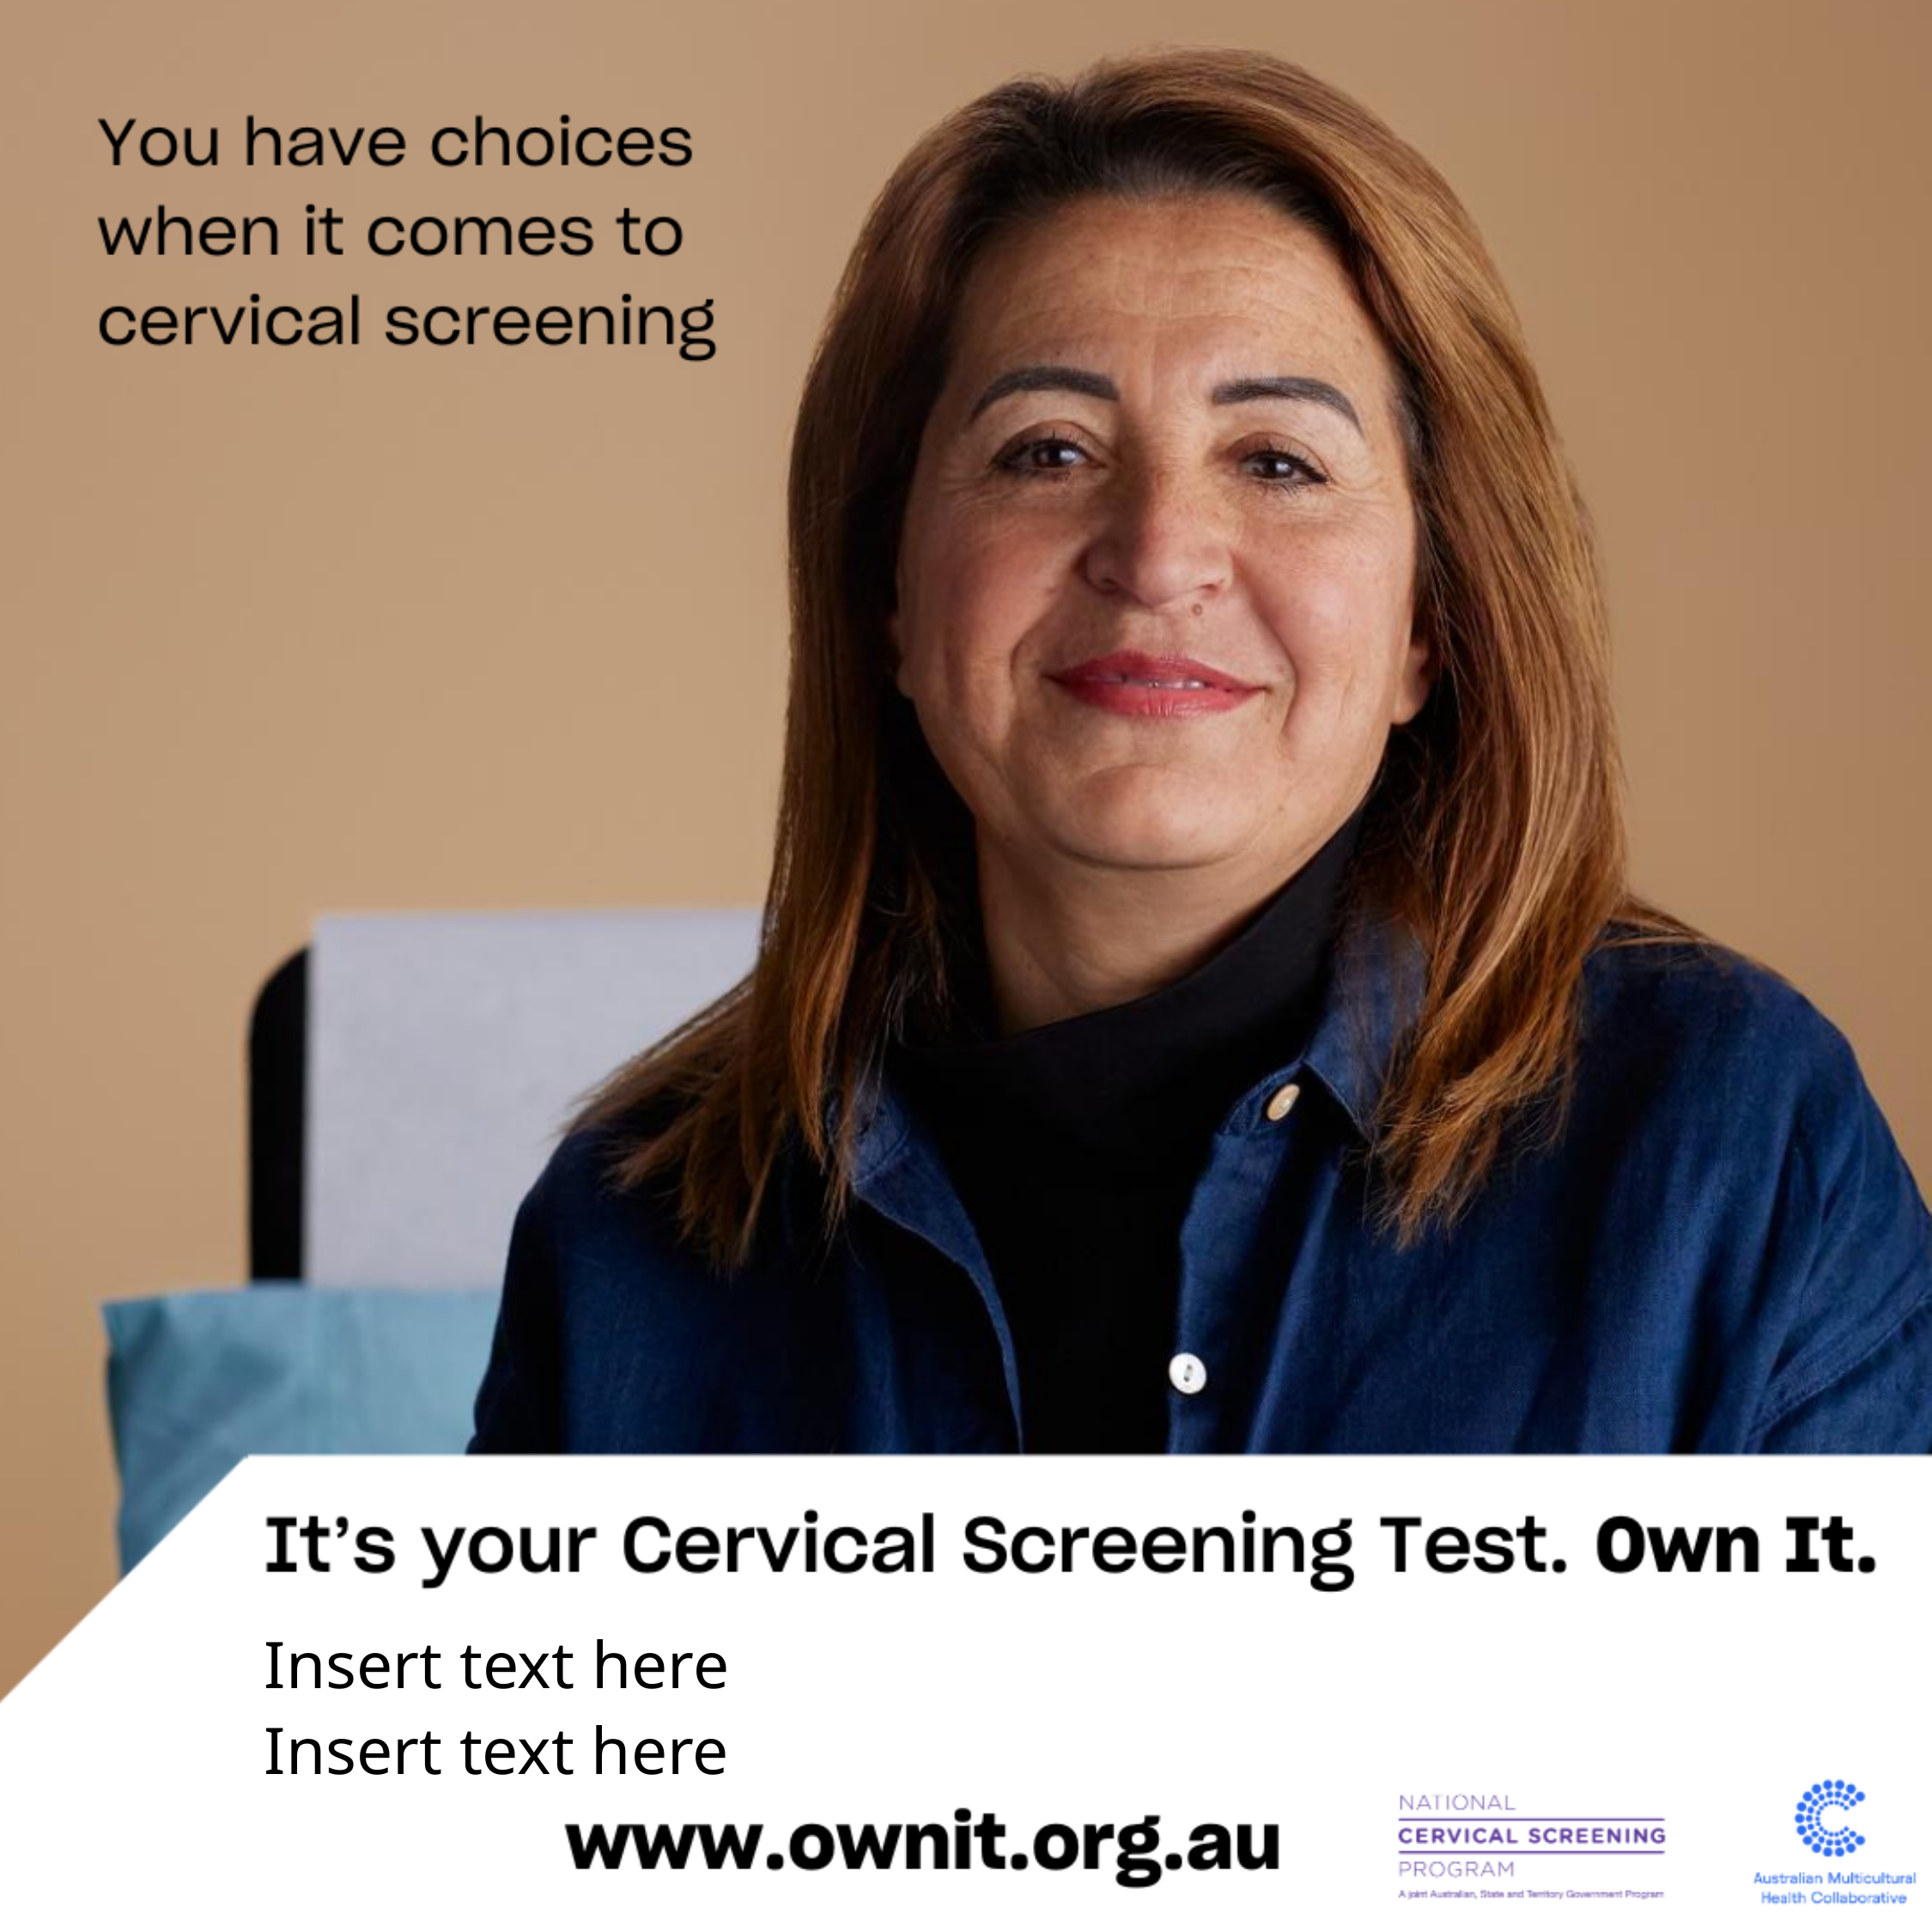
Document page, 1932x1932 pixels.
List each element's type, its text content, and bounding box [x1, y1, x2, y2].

picture [0, 0, 1932, 1932]
text_box Insert text here [252, 1618, 1865, 1709]
text_box Insert text here [252, 1704, 1298, 1794]
